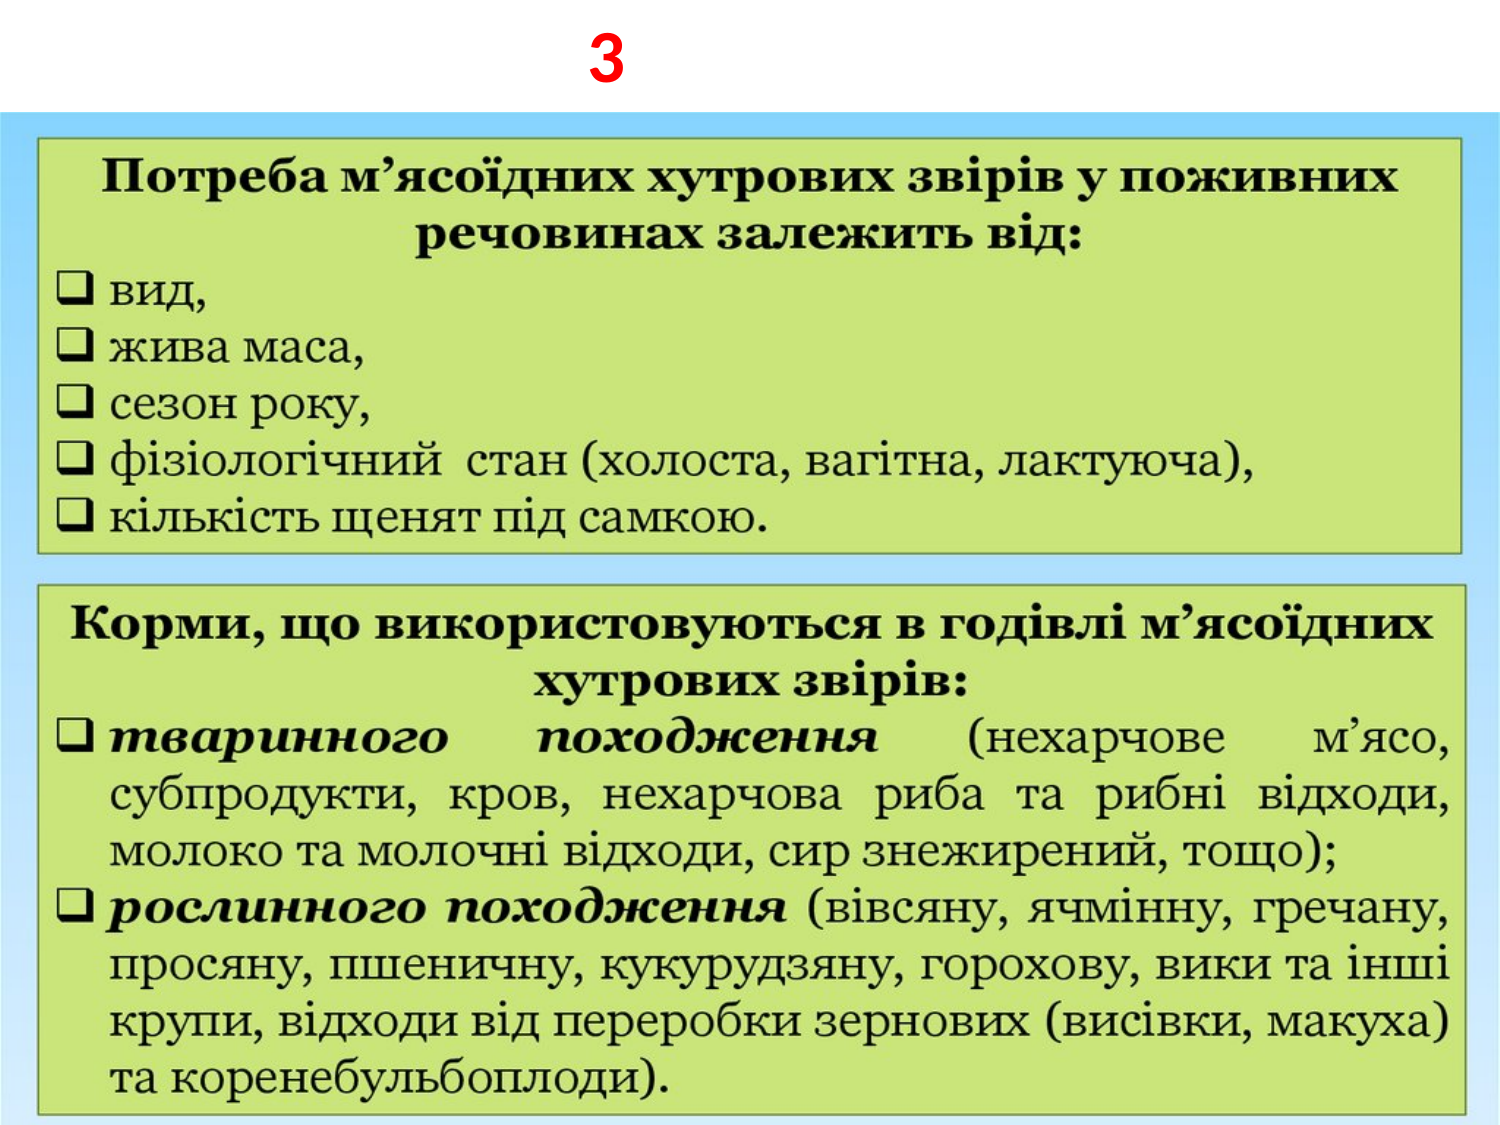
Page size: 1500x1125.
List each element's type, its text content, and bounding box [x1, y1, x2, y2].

picture [0, 111, 1500, 1125]
text_box 3 [572, 0, 642, 105]
